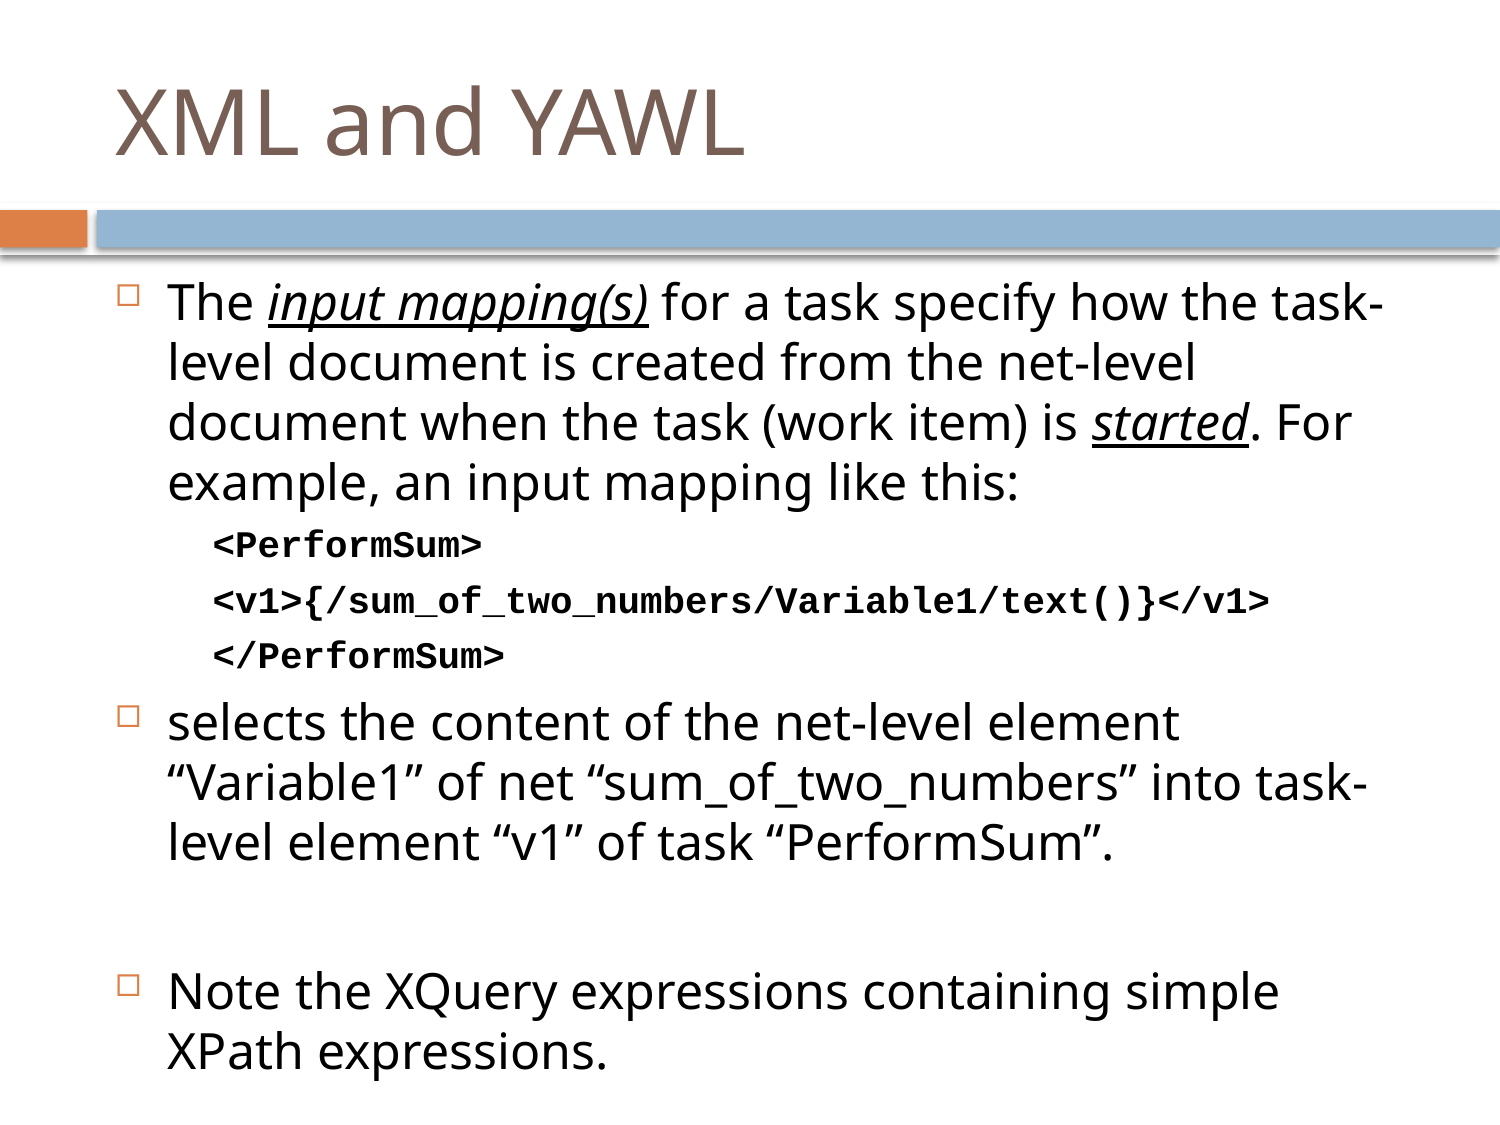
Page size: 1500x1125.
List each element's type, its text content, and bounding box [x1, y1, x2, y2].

list The input mapping(s) for a task specify how the task-level document is created from the net-level document when the task (work item) is started. For example, an input mapping like this: <PerformSum> <v1>{/sum_of_two_numbers/Variable1/text()}</v1> </PerformSum> selects the content of the net-level element “Variable1” of net “sum_of_two_numbers” into task-level element “v1” of task “PerformSum”. Note the XQuery expressions containing simple XPath expressions. [100, 262, 1438, 1077]
title XML and YAWL [100, 37, 1438, 200]
